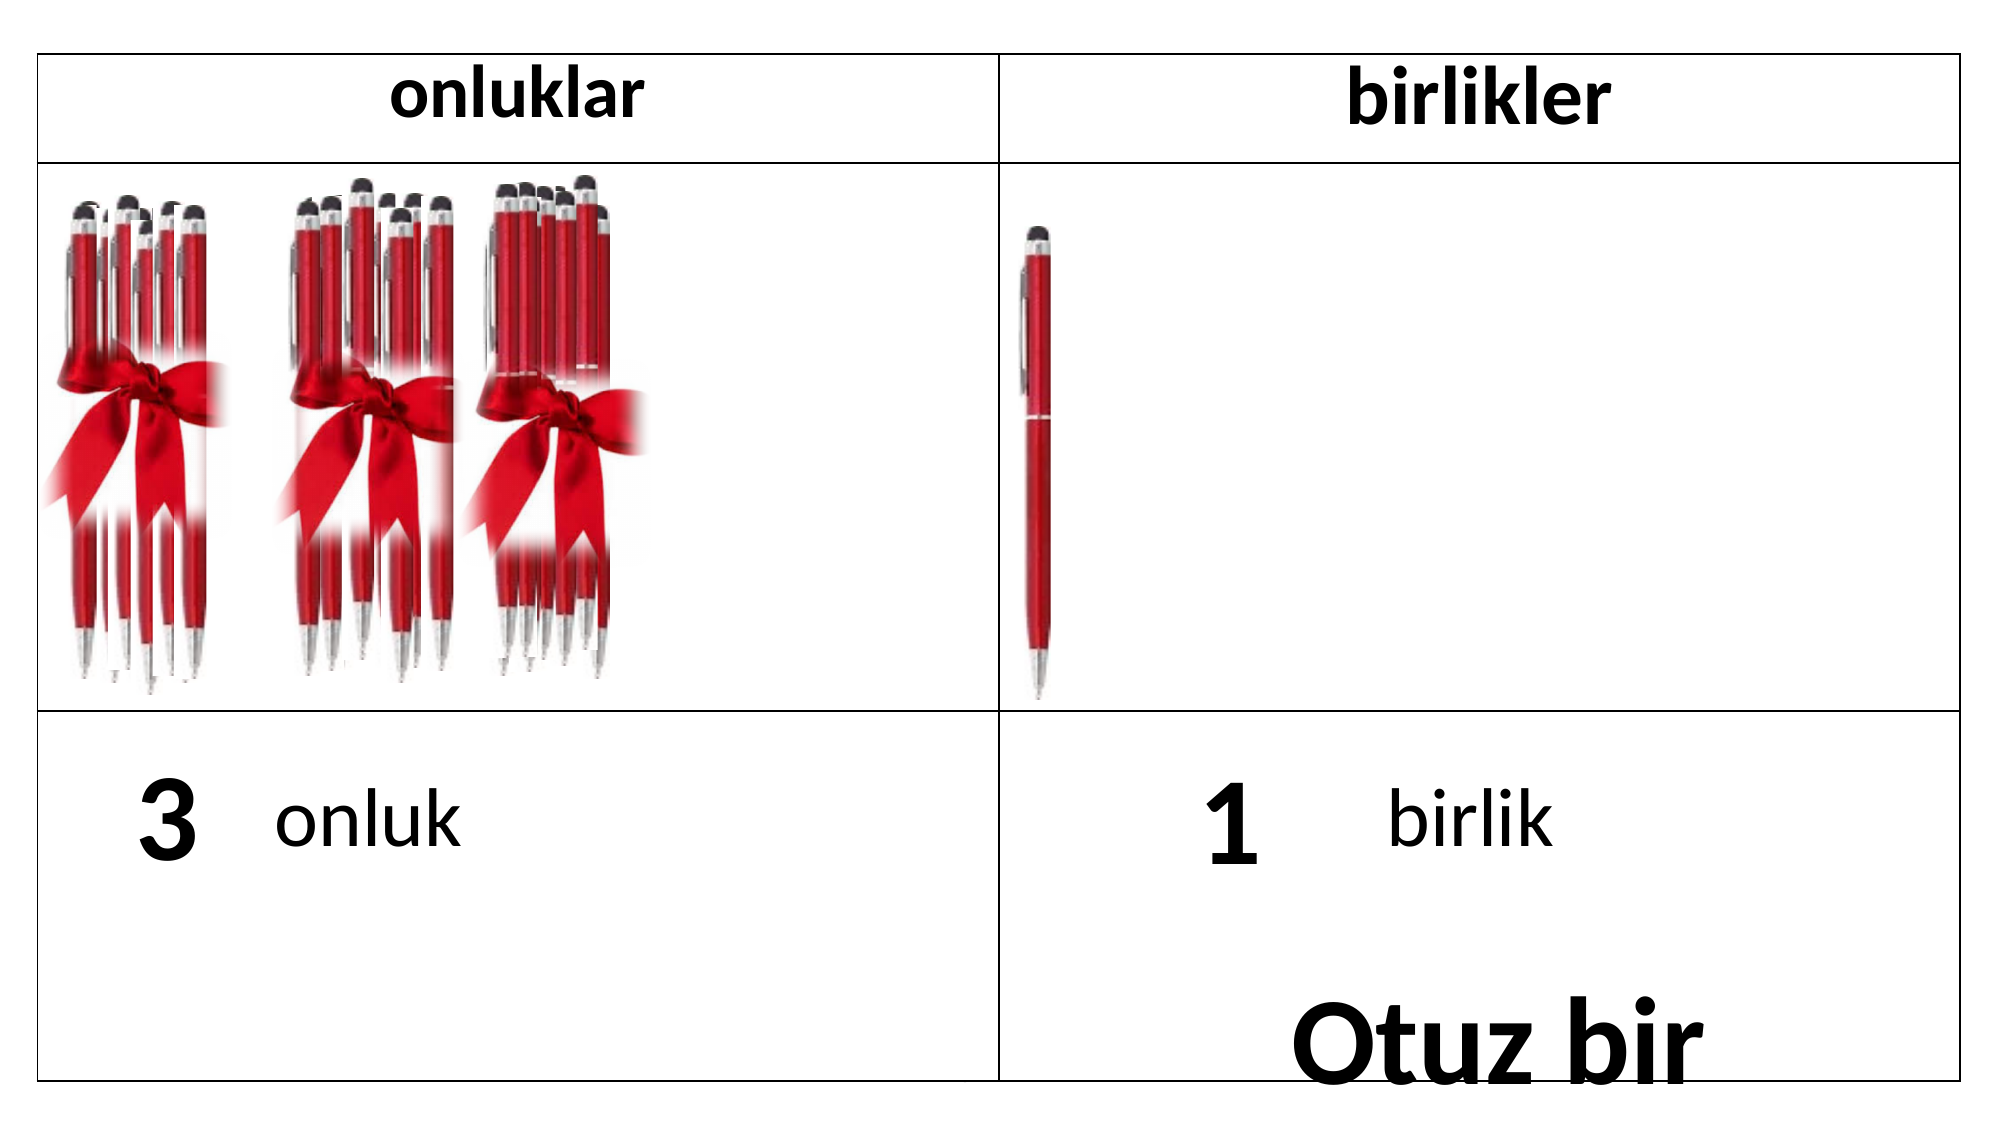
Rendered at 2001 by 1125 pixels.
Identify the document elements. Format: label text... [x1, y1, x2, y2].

text_box 3 [120, 727, 245, 893]
picture [270, 175, 653, 683]
table_cell [38, 164, 998, 710]
text_box Otuz bir [1276, 952, 1919, 1117]
text_box onluk [259, 755, 497, 871]
table_cell [1000, 164, 1959, 710]
table_header onluklar [38, 55, 998, 162]
footer Kazım KAT [662, 1042, 1338, 1103]
text_box birlik [1371, 755, 1569, 871]
picture [37, 195, 234, 695]
picture [1018, 226, 1051, 701]
table_cell [38, 712, 998, 1080]
table_header birlikler [1000, 55, 1959, 162]
table_cell [1000, 712, 1959, 1080]
text_box 1 [1183, 732, 1301, 898]
